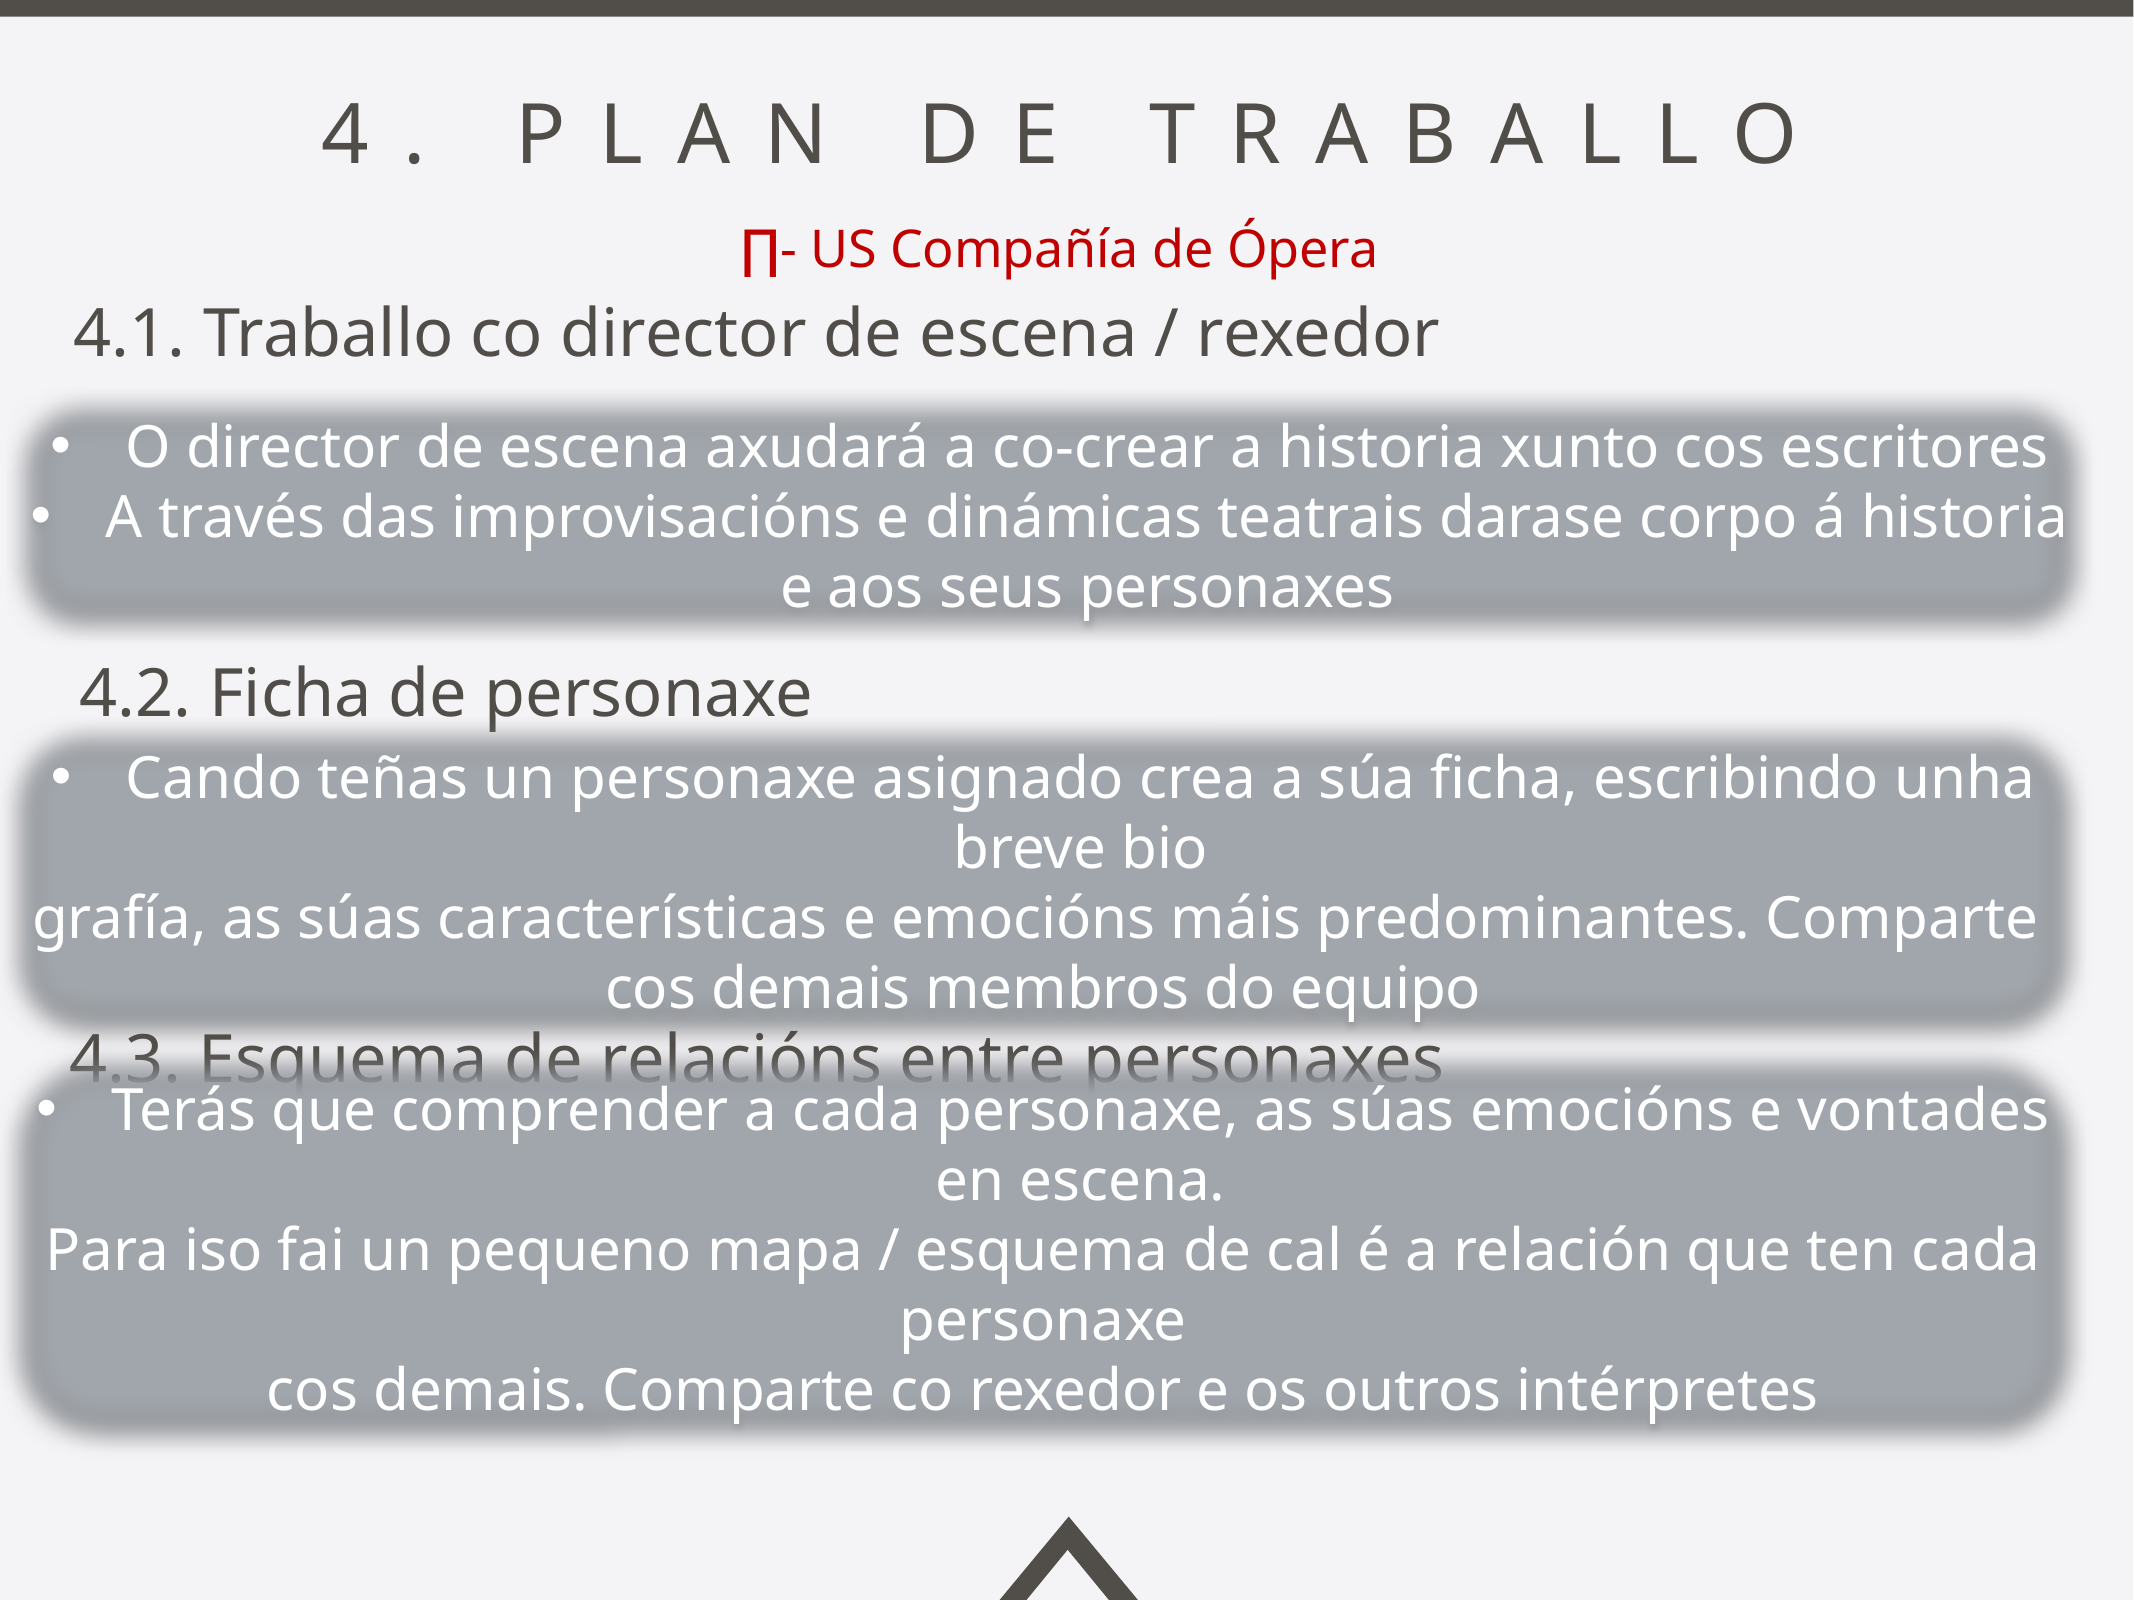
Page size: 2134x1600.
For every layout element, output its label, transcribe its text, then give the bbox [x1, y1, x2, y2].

text_box 4.3. Esquema de relacións entre personaxes [61, 1007, 1455, 1063]
text_box 4.1. Traballo co director de escena / rexedor [65, 281, 1450, 379]
text_box O director de escena axudará a co-crear a historia xunto cos escritores A través das improvisacións e dinámicas teatrais darase corpo á historia e aos seus personaxes [59, 441, 2045, 591]
text_box 4. plan de traballo [78, 72, 2041, 208]
text_box Terás que comprender a cada personaxe, as súas emocións e vontades en escena. Para iso fai un pequeno mapa / esquema de cal é a relación que ten cada personaxe cos demais. Comparte co rexedor e os outros intérpretes [49, 1093, 2038, 1404]
text_box 4.2. Ficha de personaxe [71, 641, 823, 729]
text_box ∏- US Compañía de Ópera [420, 207, 1700, 275]
text_box Cando teñas un personaxe asignado crea a súa ficha, escribindo unha breve bio grafía, as súas características e emocións máis predominantes. Comparte cos demais membros do equipo [49, 765, 2041, 999]
